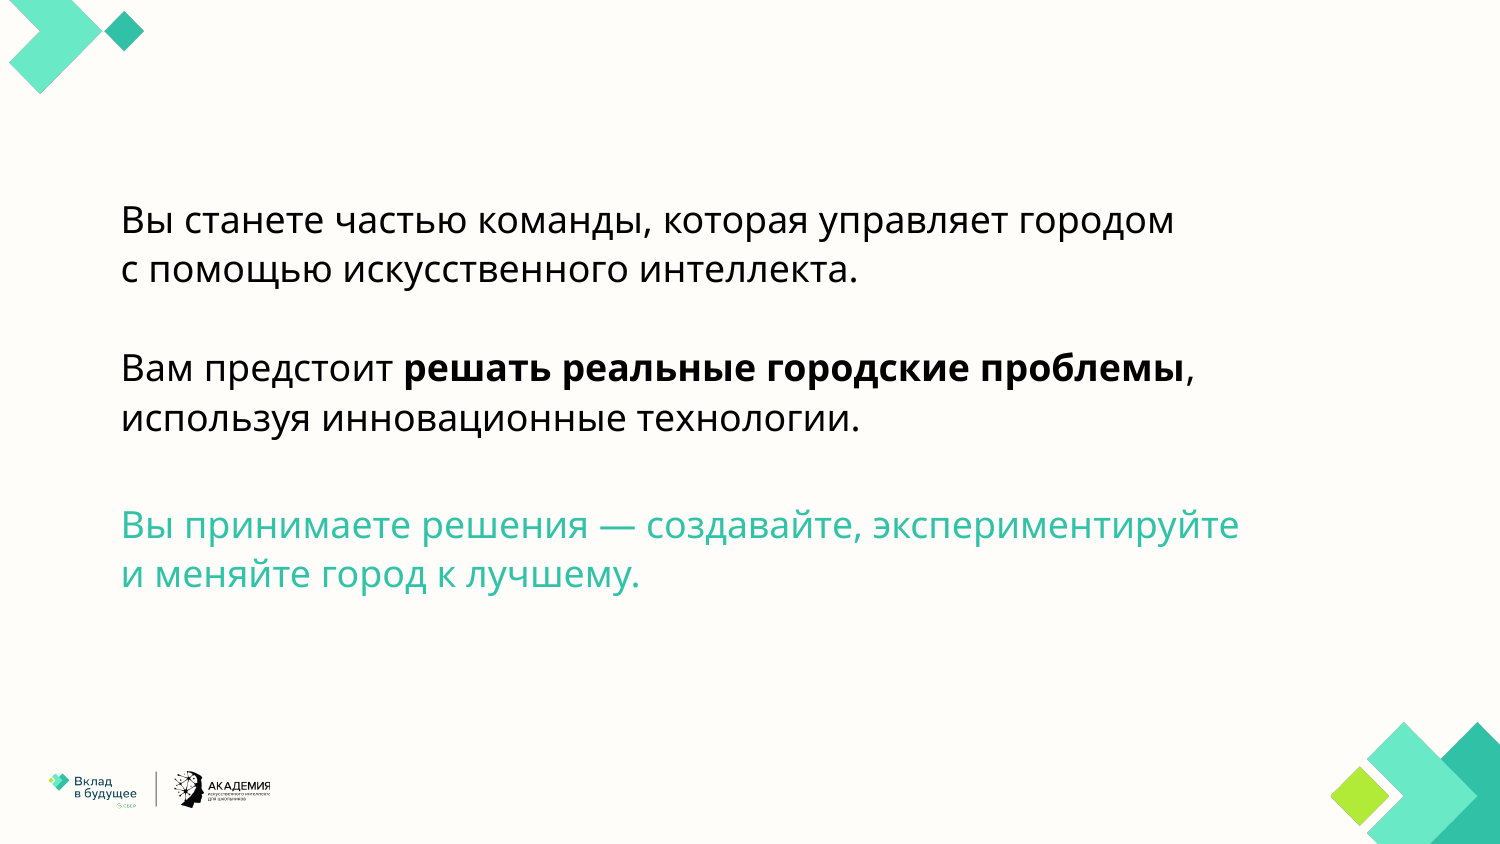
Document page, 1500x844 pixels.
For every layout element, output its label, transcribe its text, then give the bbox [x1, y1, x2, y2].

picture [31, 756, 270, 826]
text_box Вы станете частью команды, которая управляет городом с помощью искусственного интеллекта. Вам предстоит решать реальные городские проблемы, используя инновационные технологии. Вы принимаете решения — создавайте, экспериментируйте и меняйте город к лучшему. [113, 184, 1352, 603]
picture [9, 0, 144, 94]
picture [1330, 722, 1500, 844]
